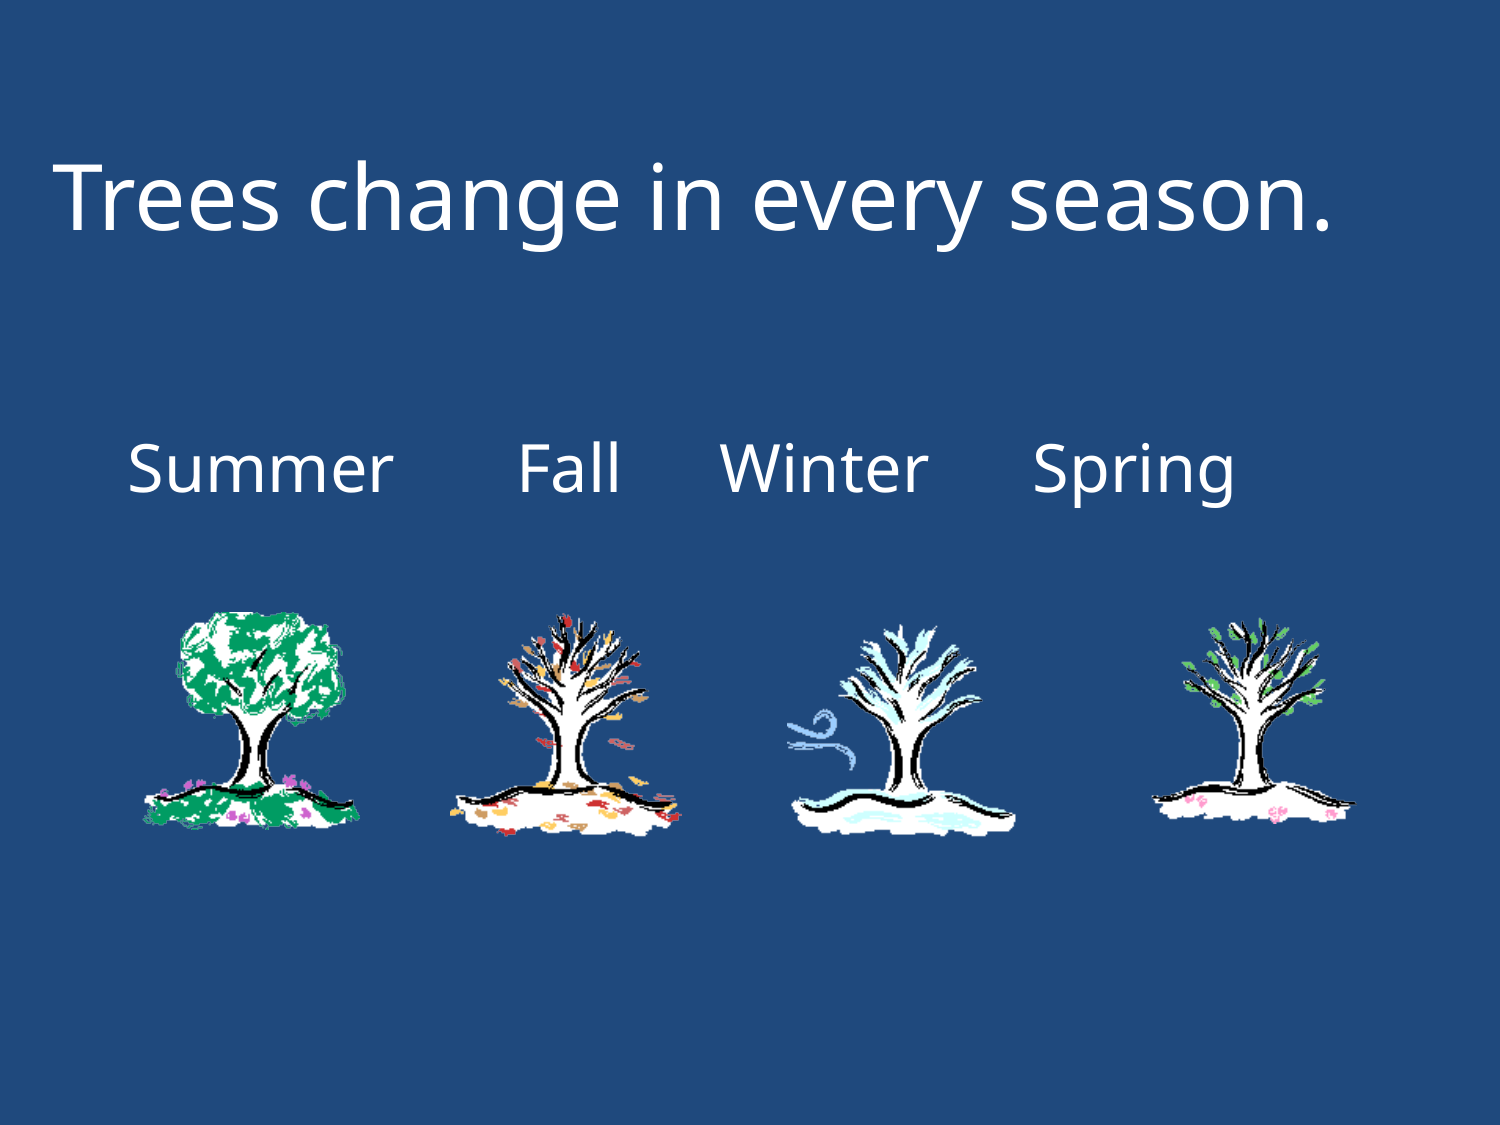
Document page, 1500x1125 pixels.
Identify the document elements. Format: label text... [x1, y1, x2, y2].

picture [449, 612, 682, 838]
picture [787, 623, 1023, 838]
title Trees change in every season. [37, 99, 1438, 288]
picture [137, 612, 360, 830]
list Summer Fall Winter Spring [112, 324, 1425, 1000]
picture [1149, 612, 1357, 824]
